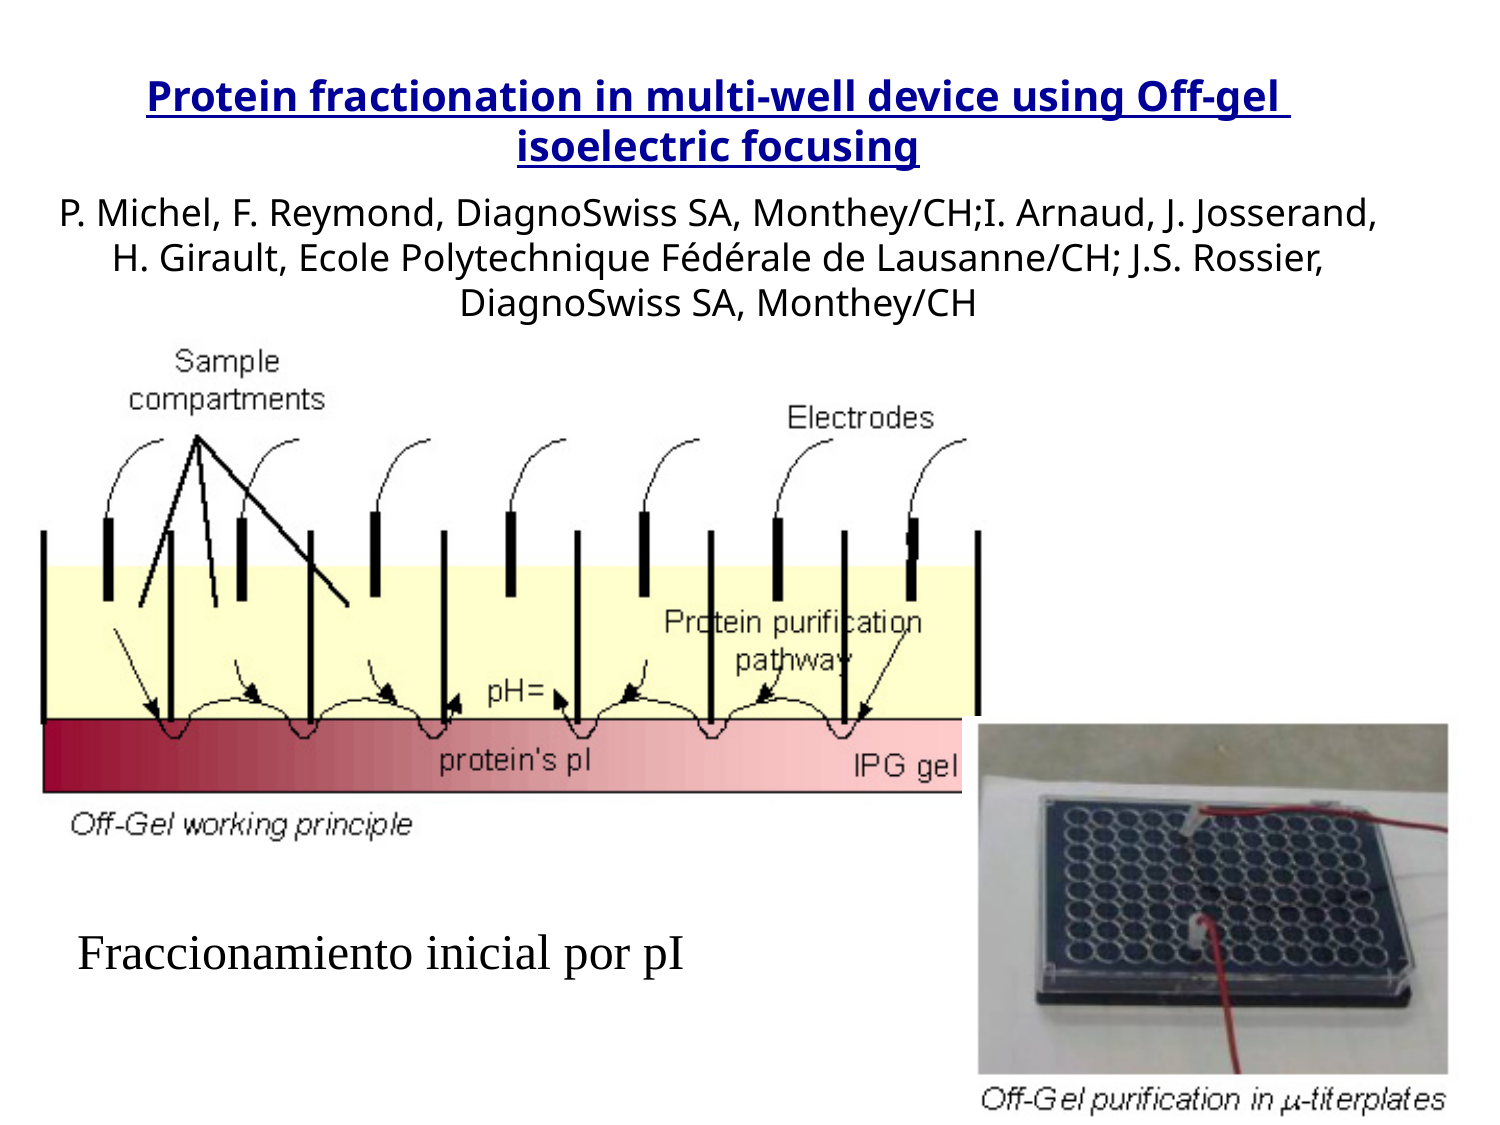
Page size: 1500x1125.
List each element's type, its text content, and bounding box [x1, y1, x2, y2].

text_box Protein fractionation in multi-well device using Off-gel isoelectric focusing P. Michel, F. Reymond, DiagnoSwiss SA, Monthey/CH;I. Arnaud, J. Josserand, H. Girault, Ecole Polytechnique Fédérale de Lausanne/CH; J.S. Rossier, DiagnoSwiss SA, Monthey/CH [37, 62, 1400, 331]
picture [37, 337, 1459, 1125]
text_box Fraccionamiento inicial por pI [62, 912, 875, 988]
